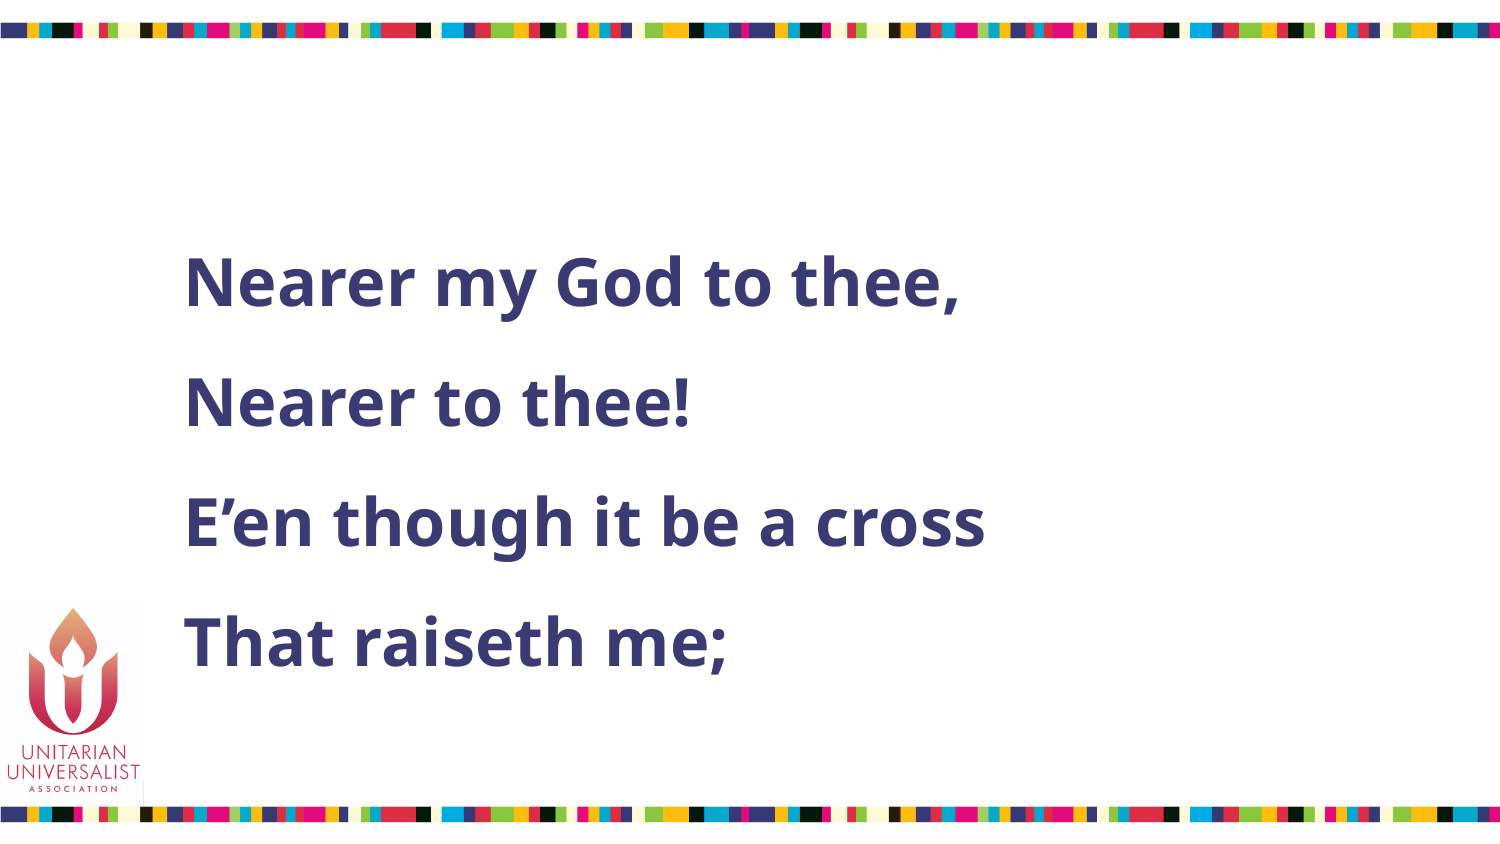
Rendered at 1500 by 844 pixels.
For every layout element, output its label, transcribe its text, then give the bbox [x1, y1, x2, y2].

picture [0, 600, 1500, 824]
picture [0, 22, 1500, 40]
text_box Nearer my God to thee, Nearer to thee! E’en though it be a cross That raiseth me; [168, 184, 1421, 695]
